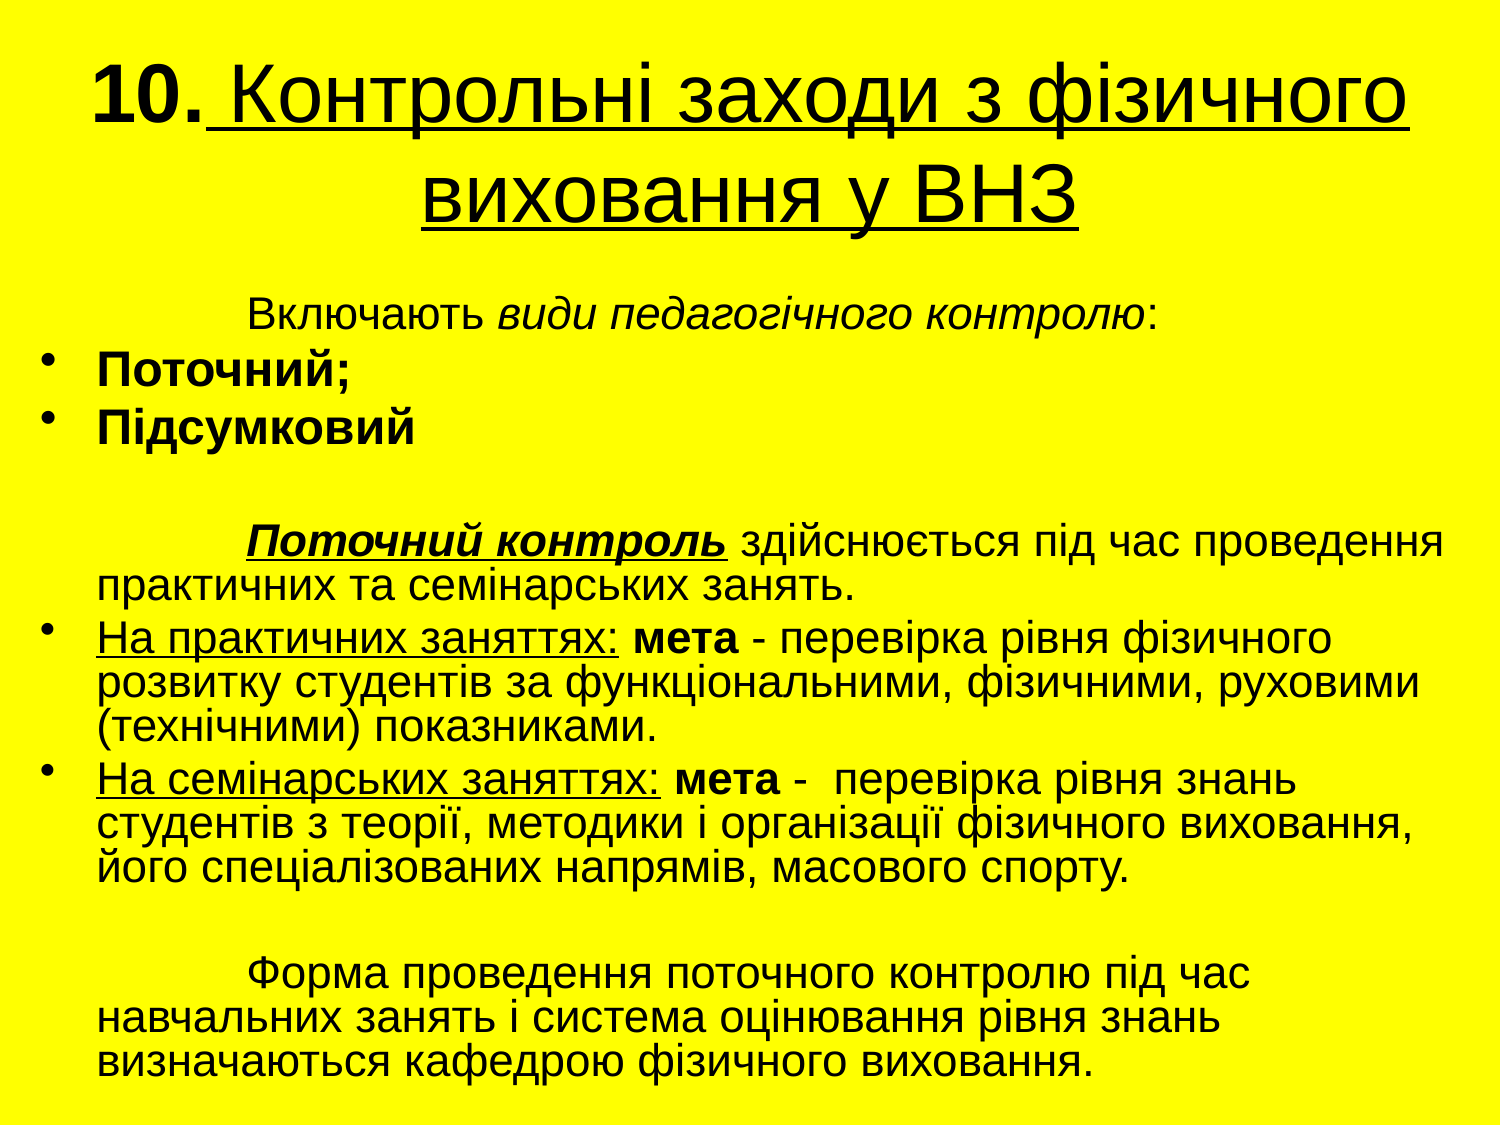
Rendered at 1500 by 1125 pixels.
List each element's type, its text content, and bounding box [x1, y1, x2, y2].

title 10. Контрольні заходи з фізичного виховання у ВНЗ [24, 45, 1475, 233]
list Включають види педагогічного контролю: Поточний; Підсумковий Поточний контроль здійснюється під час проведення практичних та семінарських занять. На практичних заняттях: мета - перевірка рівня фізичного розвитку студентів за функціональними, фізичними, руховими (технічними) показниками. На семінарських заняттях: мета - перевірка рівня знань студентів з теорії, методики і організації фізичного виховання, його спеціалізованих напрямів, масового спорту. Форма проведення поточного контролю під час навчальних занять і система оцінювання рівня знань визначаються кафедрою фізичного виховання. [24, 237, 1475, 1125]
